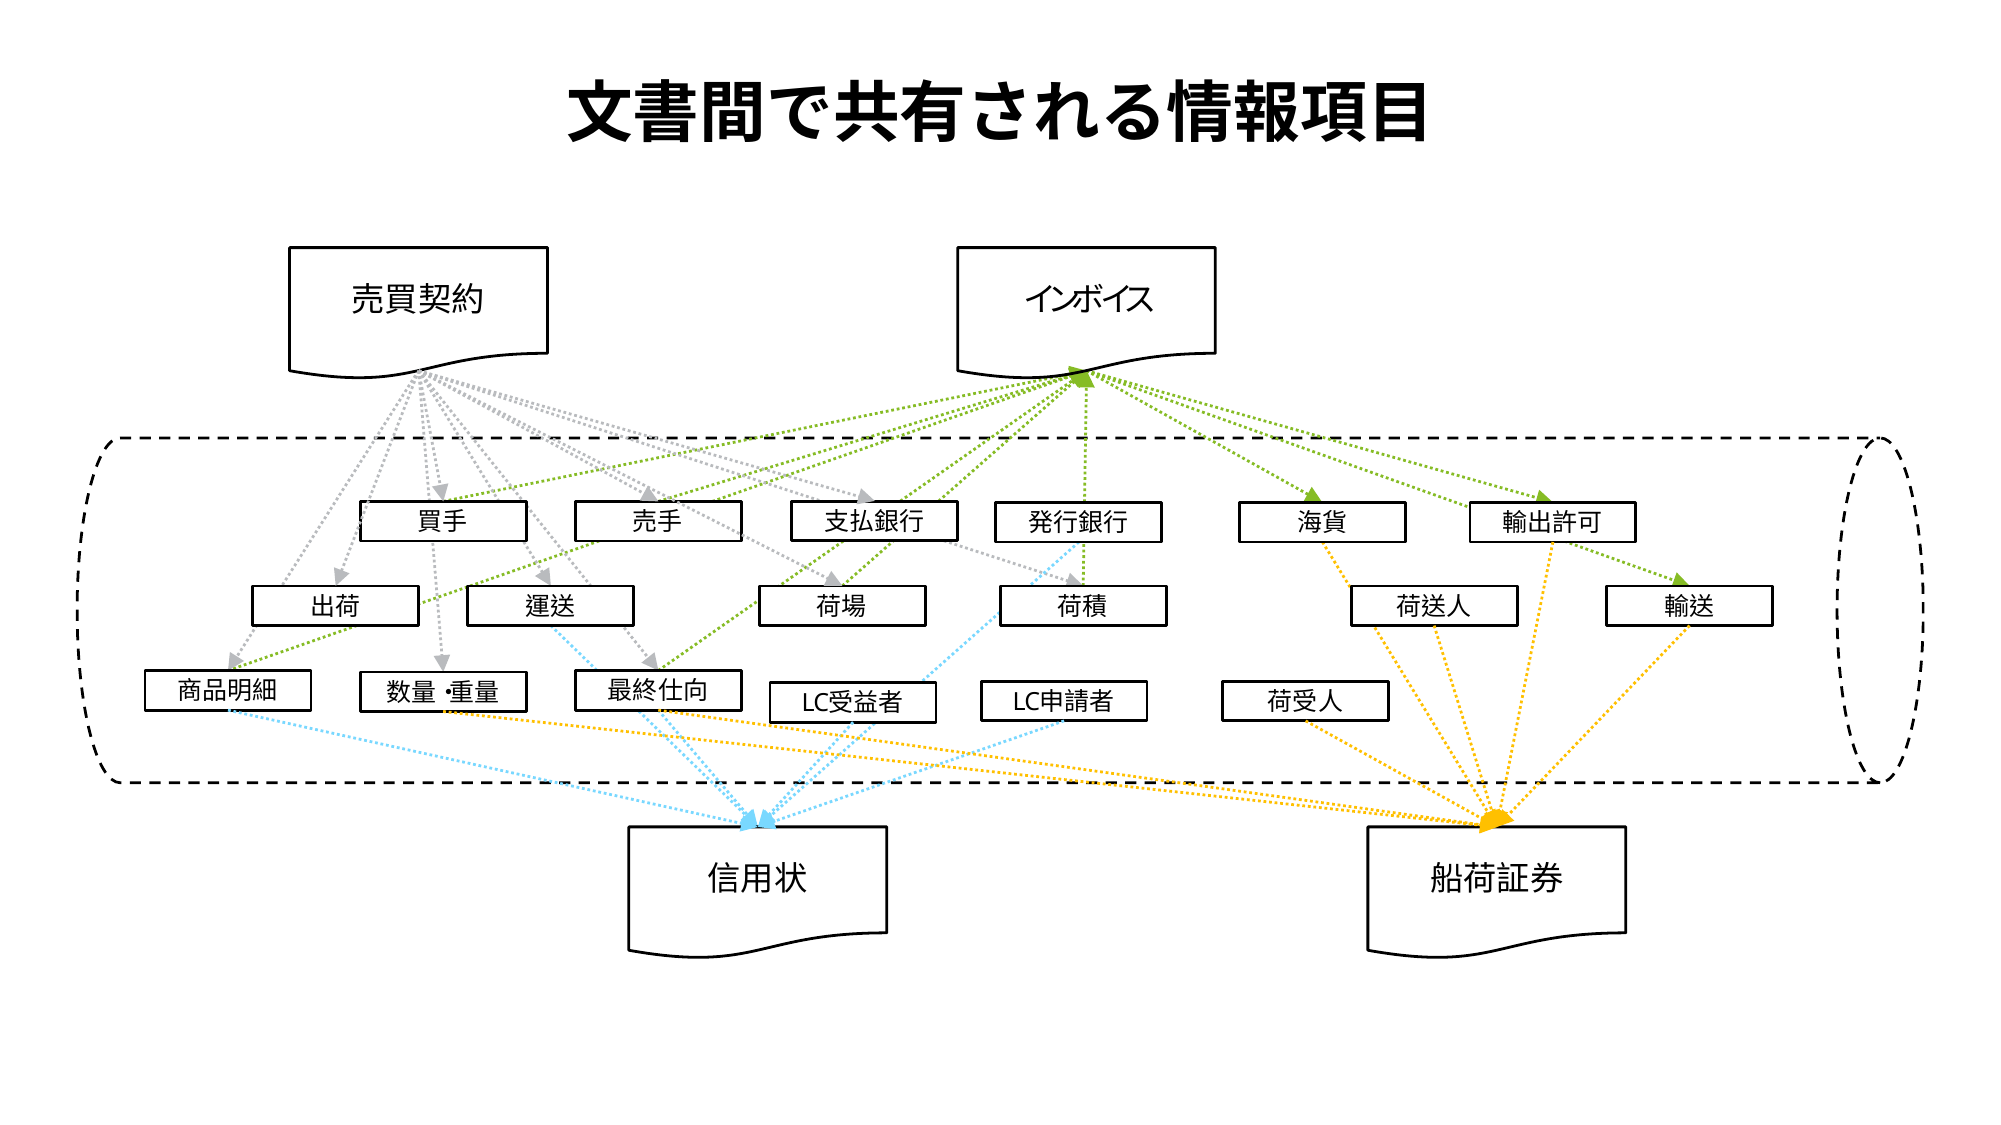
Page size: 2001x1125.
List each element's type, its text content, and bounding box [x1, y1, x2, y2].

text_box 文書間で共有される情報項目 [498, 62, 1502, 158]
picture [75, 245, 1925, 959]
